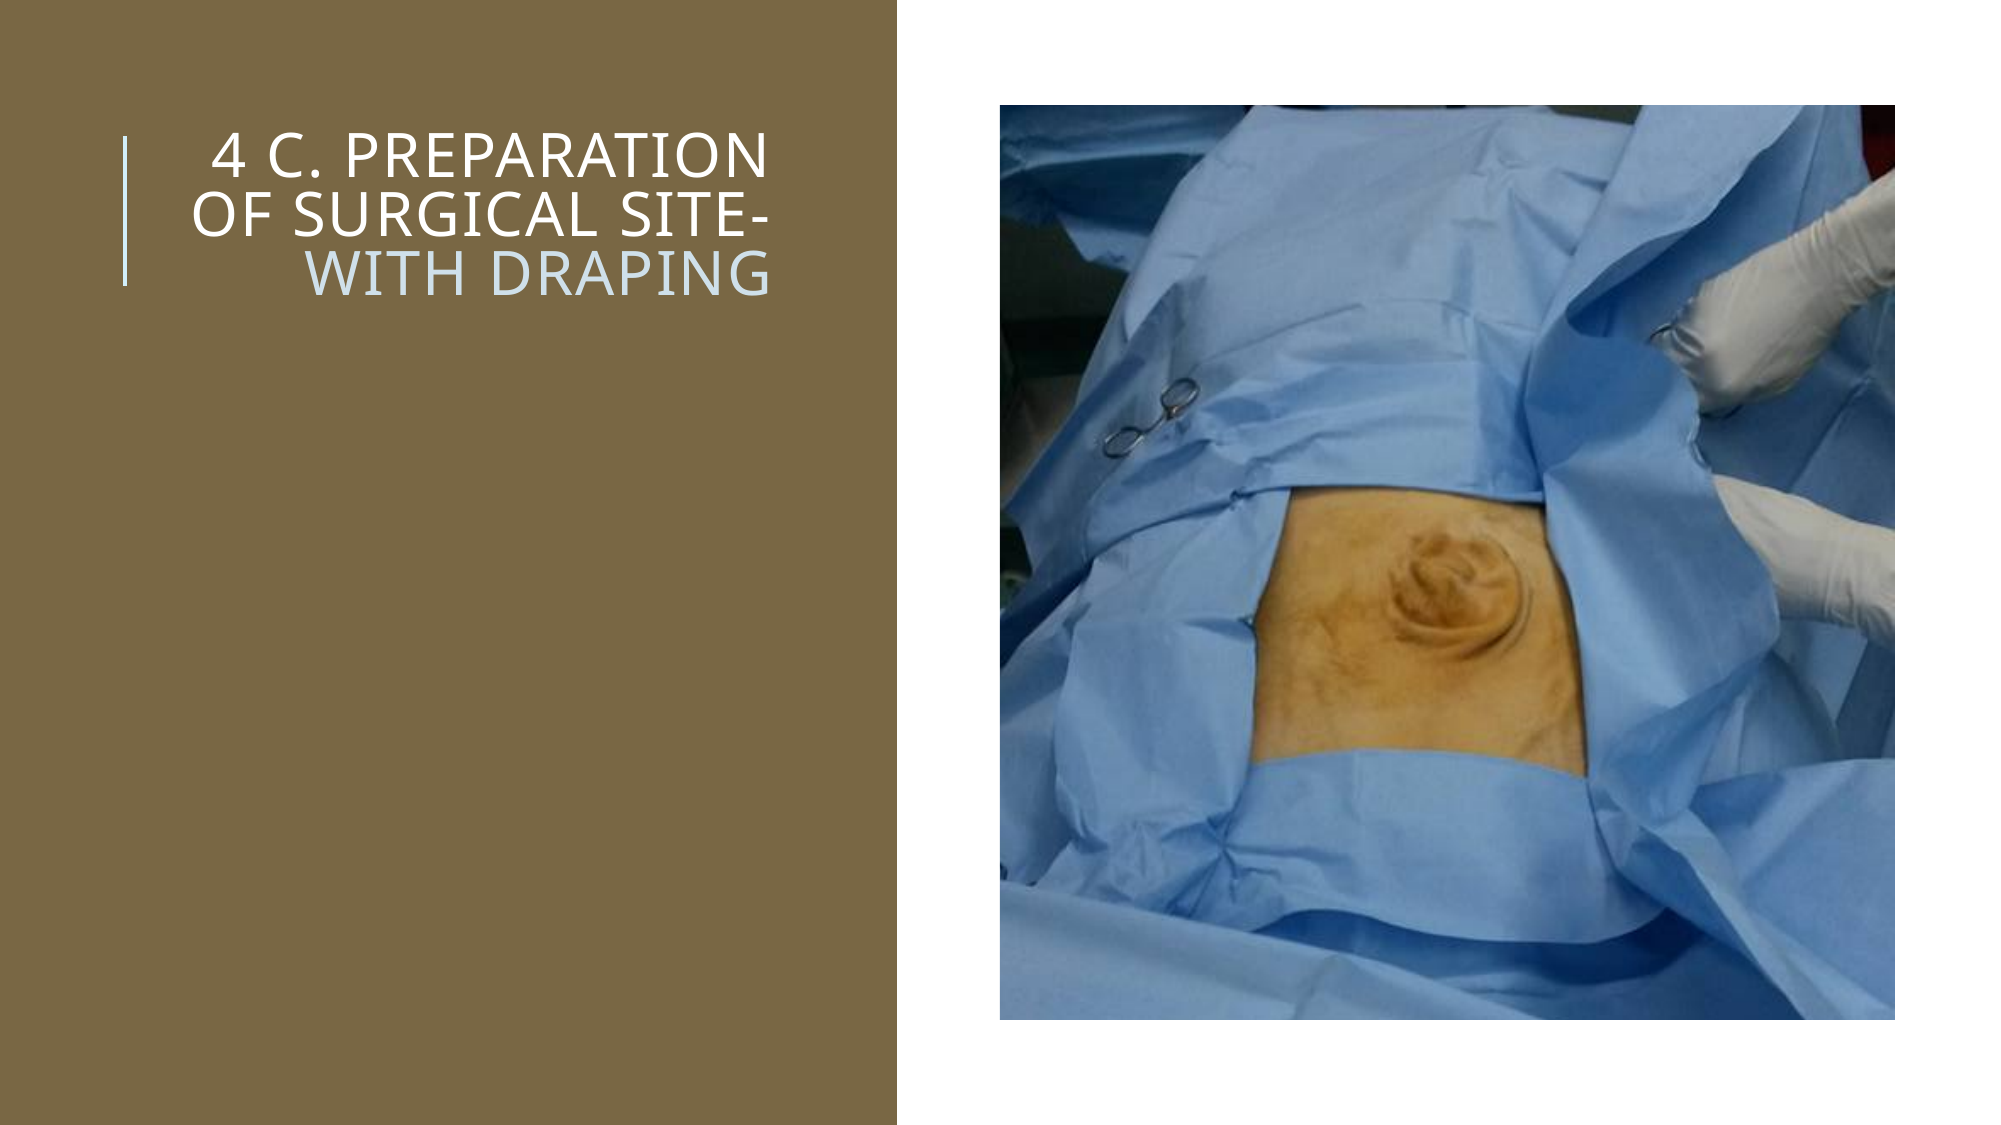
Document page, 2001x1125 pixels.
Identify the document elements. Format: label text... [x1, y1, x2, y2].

title 4 c. Preparation of surgical site- with draping [168, 96, 788, 342]
text_box [0, 0, 898, 1125]
picture [999, 104, 1896, 1021]
